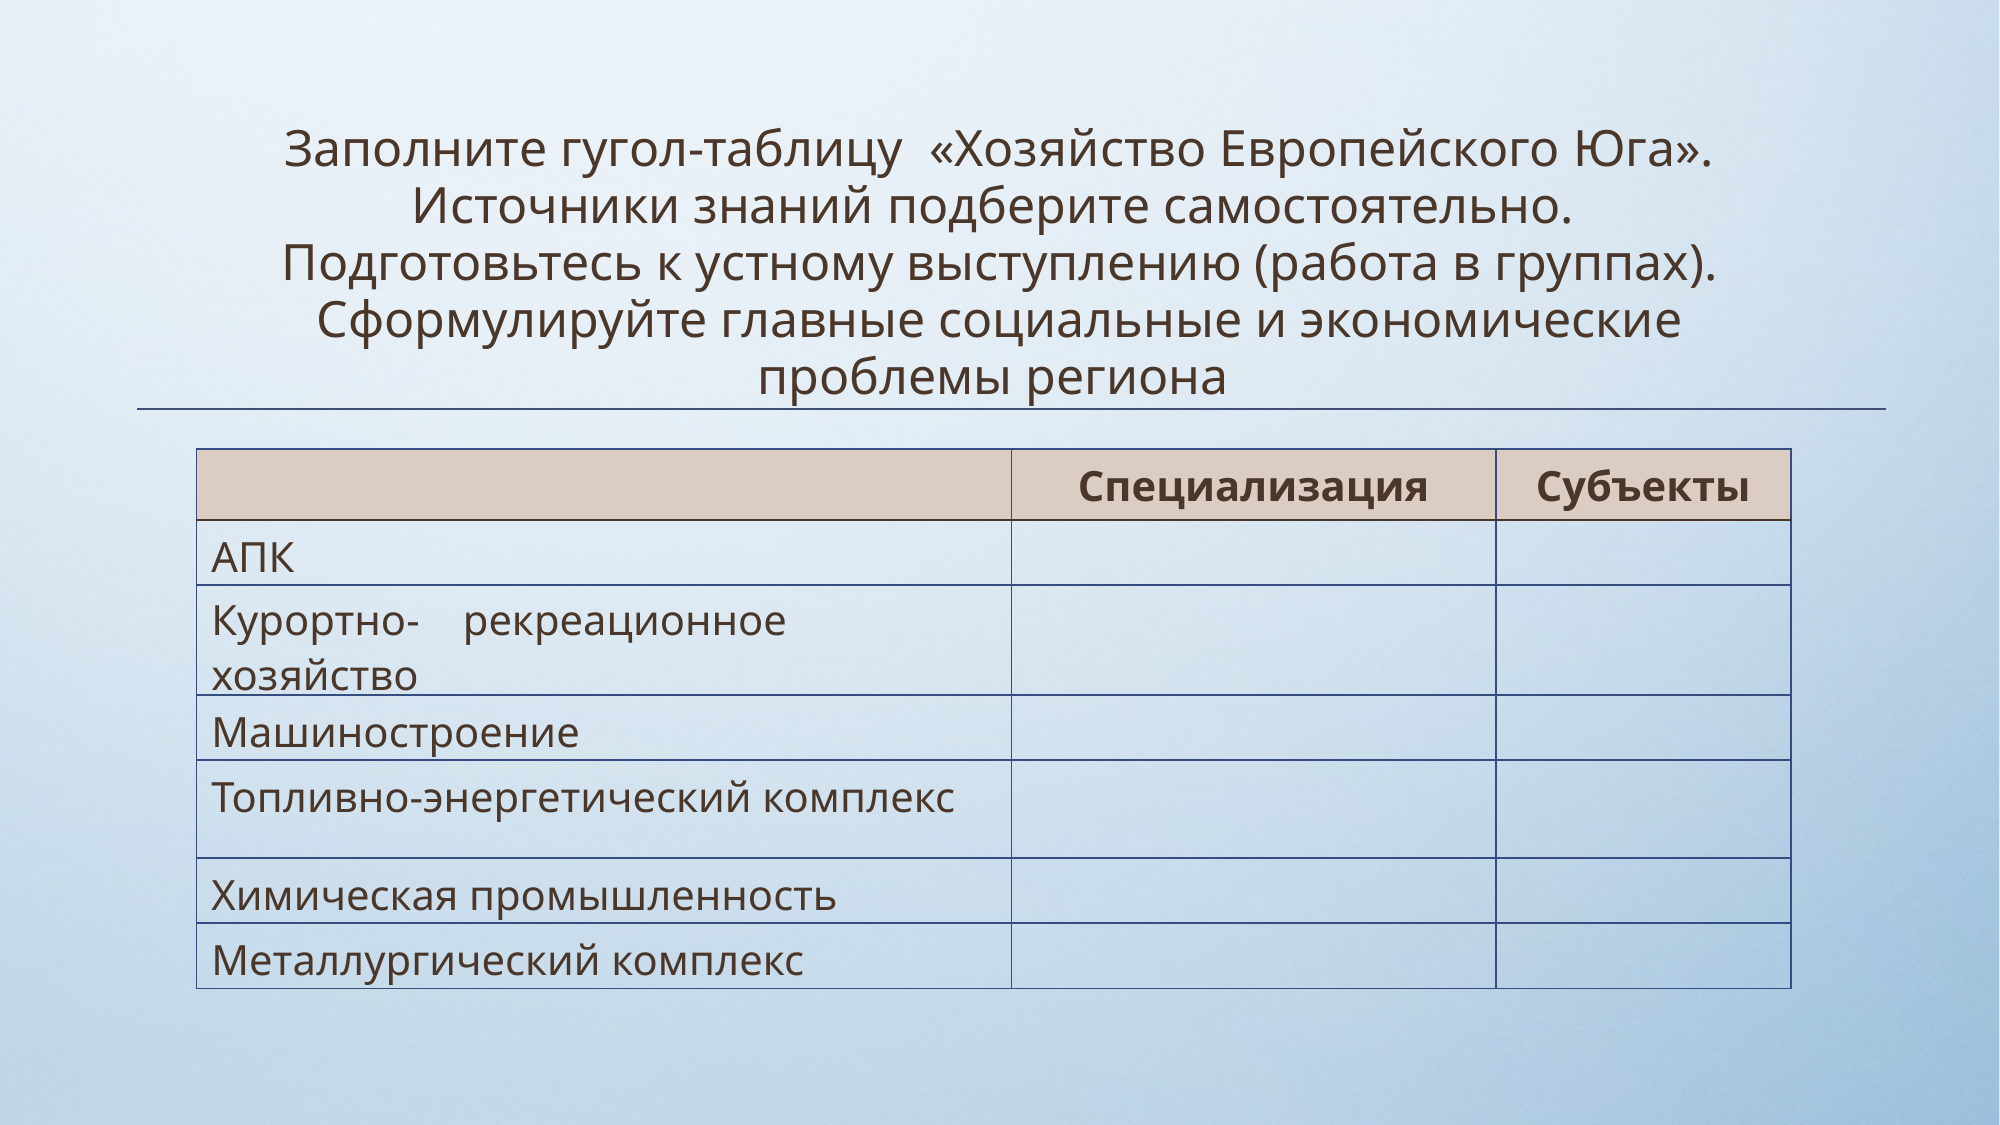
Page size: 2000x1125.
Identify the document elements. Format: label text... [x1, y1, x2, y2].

table_cell [1012, 521, 1495, 584]
table_cell [1012, 761, 1495, 857]
picture [0, 0, 2000, 1125]
table_cell [1497, 696, 1790, 759]
table_cell Топливно-энергетический комплекс [197, 761, 1011, 857]
table_cell Химическая промышленность [197, 859, 1011, 922]
text_box Заполните гугол-таблицу «Хозяйство Европейского Юга». Источники знаний подберите самостоятельно. Подготовьтесь к устному выступлению (работа в группах). Сформулируйте главные социальные и экономические проблемы региона [196, 113, 1803, 408]
table_cell [1497, 521, 1790, 584]
table_cell [1012, 924, 1495, 988]
table_cell [1012, 696, 1495, 759]
table_header Специализация [1012, 450, 1495, 519]
text_box Заполните гугол-таблицу «Хозяйство Европейского Юга». Источники знаний подберите самостоятельно. Подготовьтесь к устному выступлению (работа в группах). Сформулируйте главные социальные и экономические проблемы региона [196, 410, 1803, 414]
table_cell [1497, 924, 1790, 988]
table_cell Курортно- рекреационное хозяйство [197, 586, 1011, 694]
table_cell АПК [197, 521, 1011, 584]
table_header [197, 450, 1011, 519]
table_cell [1012, 859, 1495, 922]
table_cell [1497, 586, 1790, 694]
table_cell [1497, 761, 1790, 857]
table_header Субъекты [1497, 450, 1790, 519]
table_cell [1497, 859, 1790, 922]
table_cell [1012, 586, 1495, 694]
table_cell Металлургический комплекс [197, 924, 1011, 988]
table_cell Машиностроение [197, 696, 1011, 759]
